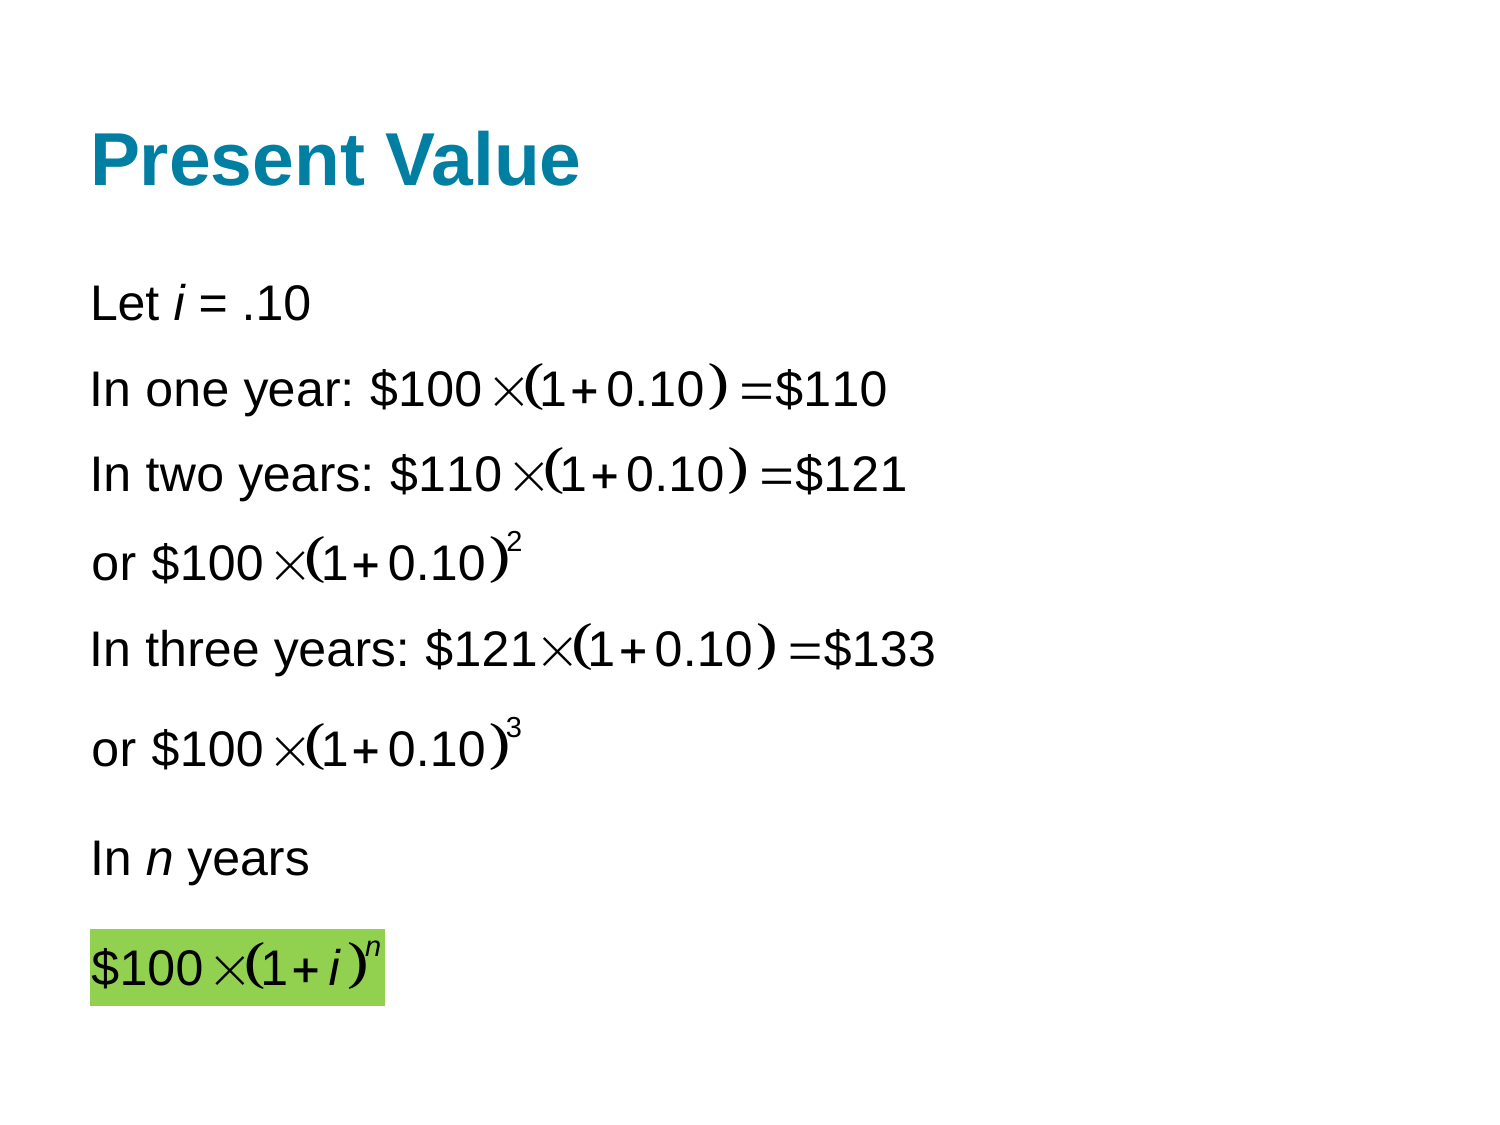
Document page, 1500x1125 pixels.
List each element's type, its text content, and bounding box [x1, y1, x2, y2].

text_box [89, 523, 526, 602]
list Let i = .10 [75, 255, 1425, 341]
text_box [89, 445, 905, 513]
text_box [89, 620, 940, 688]
list In n years [75, 810, 835, 904]
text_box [89, 709, 526, 788]
title Present Value [75, 35, 1425, 216]
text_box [89, 929, 386, 1007]
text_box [89, 360, 892, 428]
